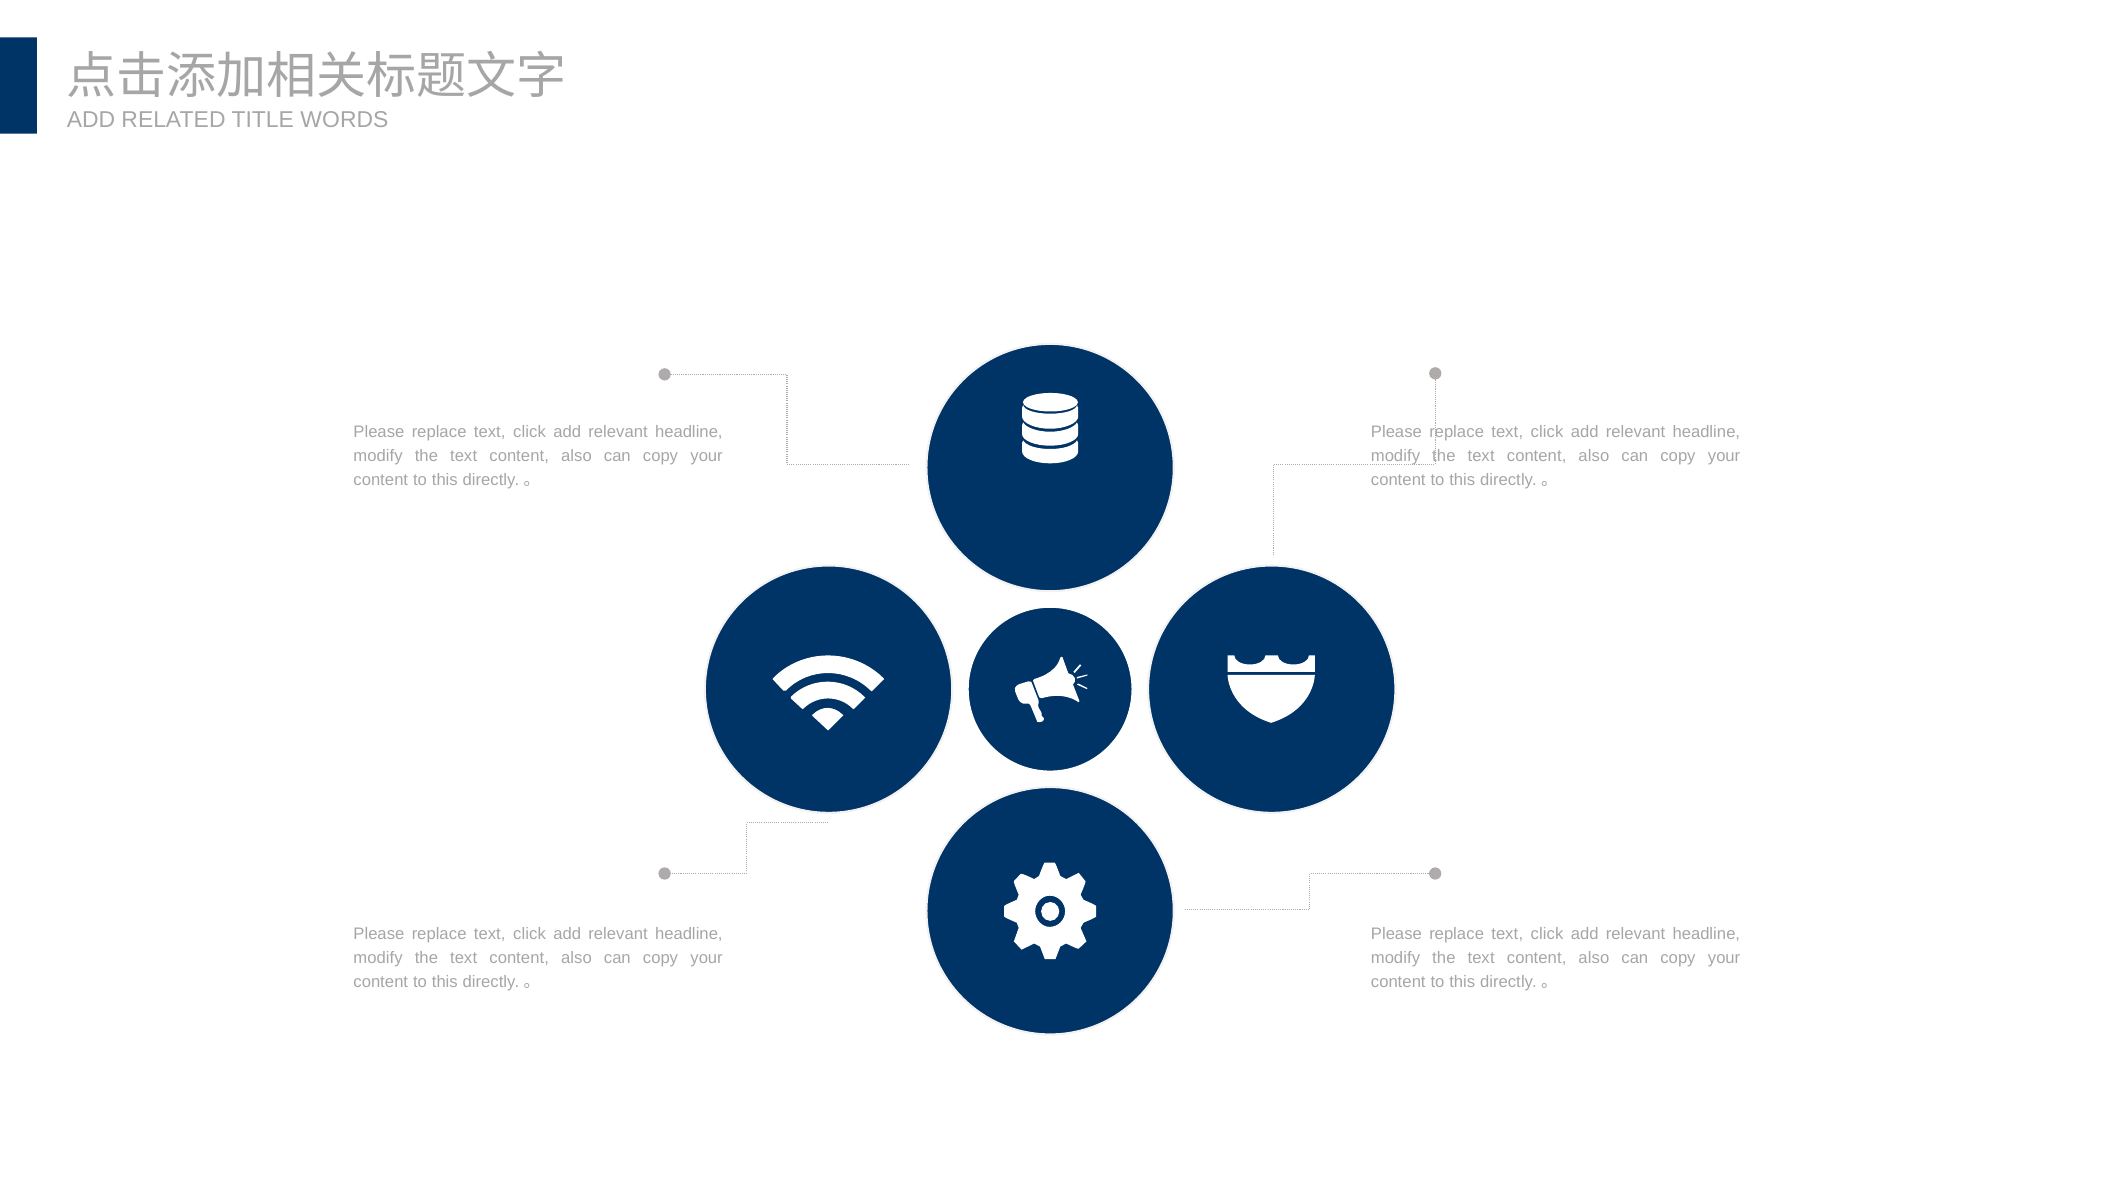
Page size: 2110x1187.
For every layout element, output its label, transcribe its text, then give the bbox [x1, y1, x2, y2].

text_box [704, 343, 1396, 1035]
text_box [0, 36, 38, 135]
text_box Please replace text, click add relevant headline, modify the text content, also can copy your content to this directly.。 [337, 880, 704, 1029]
text_box 点击添加相关标题文字 [66, 43, 567, 104]
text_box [664, 822, 829, 874]
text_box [1004, 862, 1097, 960]
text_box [772, 647, 885, 731]
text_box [1022, 392, 1079, 464]
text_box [1012, 655, 1088, 724]
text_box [1184, 873, 1436, 910]
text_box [664, 374, 910, 465]
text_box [1227, 655, 1315, 723]
text_box Please replace text, click add relevant headline, modify the text content, also can copy your content to this directly.。 [337, 378, 704, 527]
text_box ADD RELATED TITLE WORDS [66, 104, 389, 132]
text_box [1263, 383, 1445, 546]
text_box Please replace text, click add relevant headline, modify the text content, also can copy your content to this directly.。 [1396, 880, 1757, 1029]
text_box Please replace text, click add relevant headline, modify the text content, also can copy your content to this directly.。 [1396, 378, 1757, 527]
